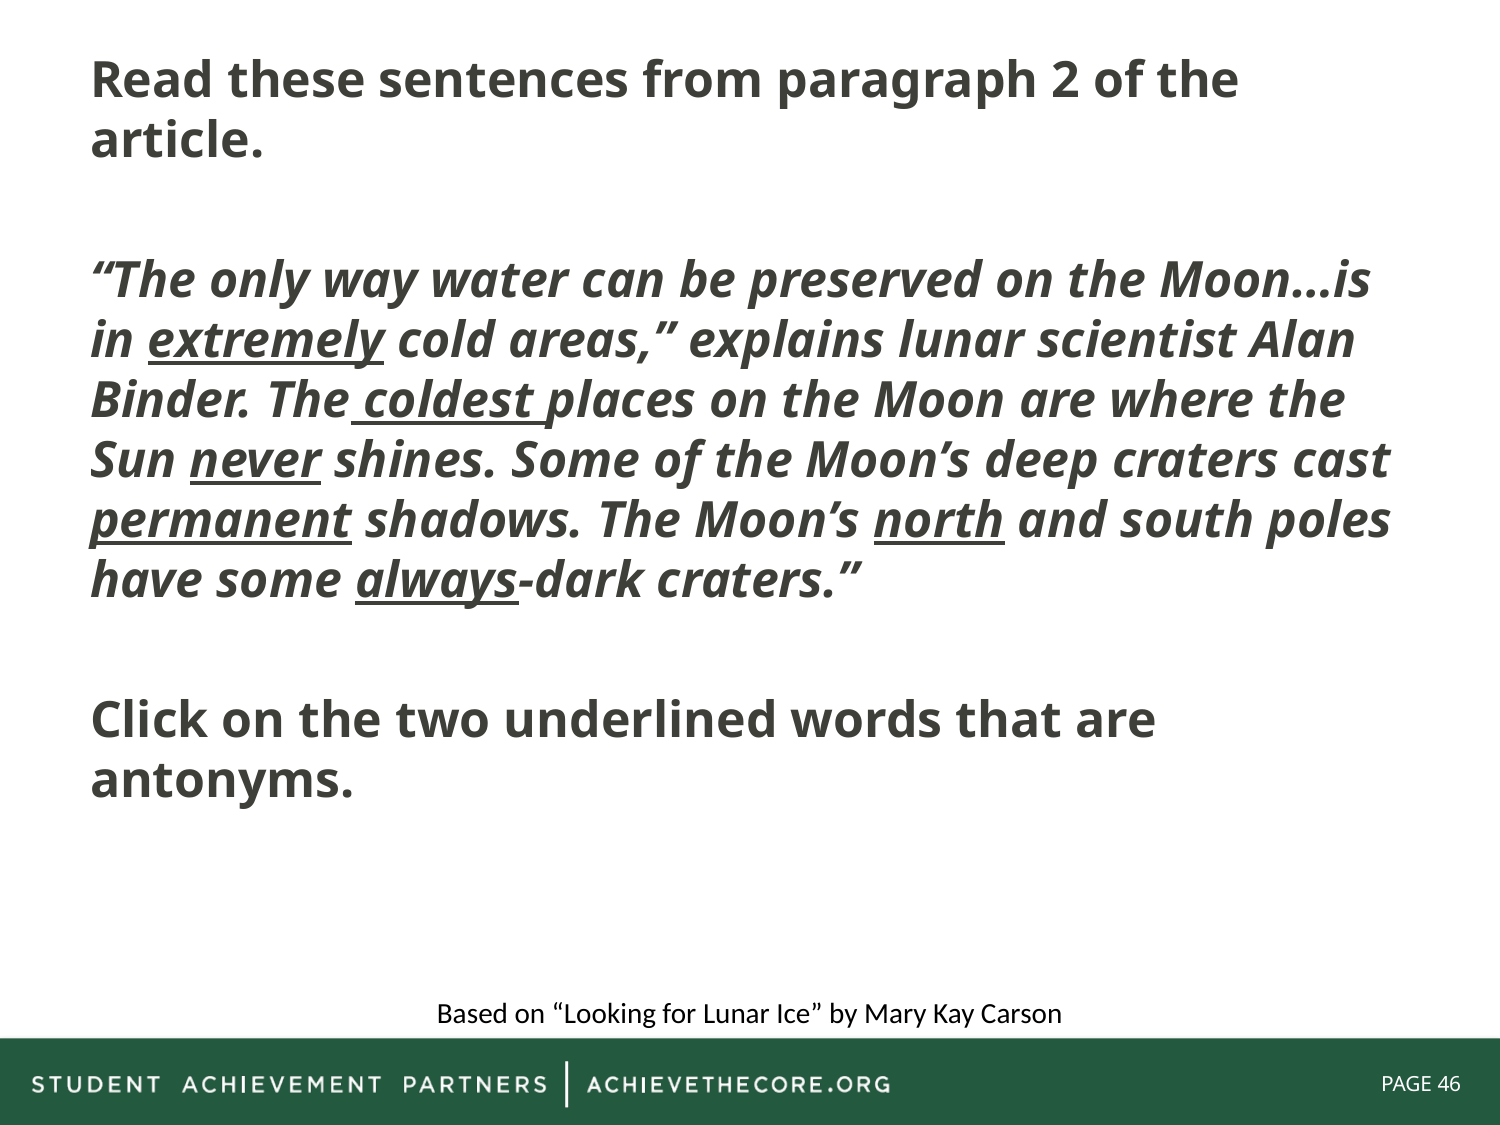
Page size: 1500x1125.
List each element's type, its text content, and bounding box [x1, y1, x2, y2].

list Read these sentences from paragraph 2 of the article. “The only way water can be preserved on the Moon…is in extremely cold areas,” explains lunar scientist Alan Binder. The coldest places on the Moon are where the Sun never shines. Some of the Moon’s deep craters cast permanent shadows. The Moon’s north and south poles have some always-dark craters.” Click on the two underlined words that are antonyms. [75, 39, 1425, 986]
text_box Based on “Looking for Lunar Ice” by Mary Kay Carson [74, 986, 1425, 1037]
